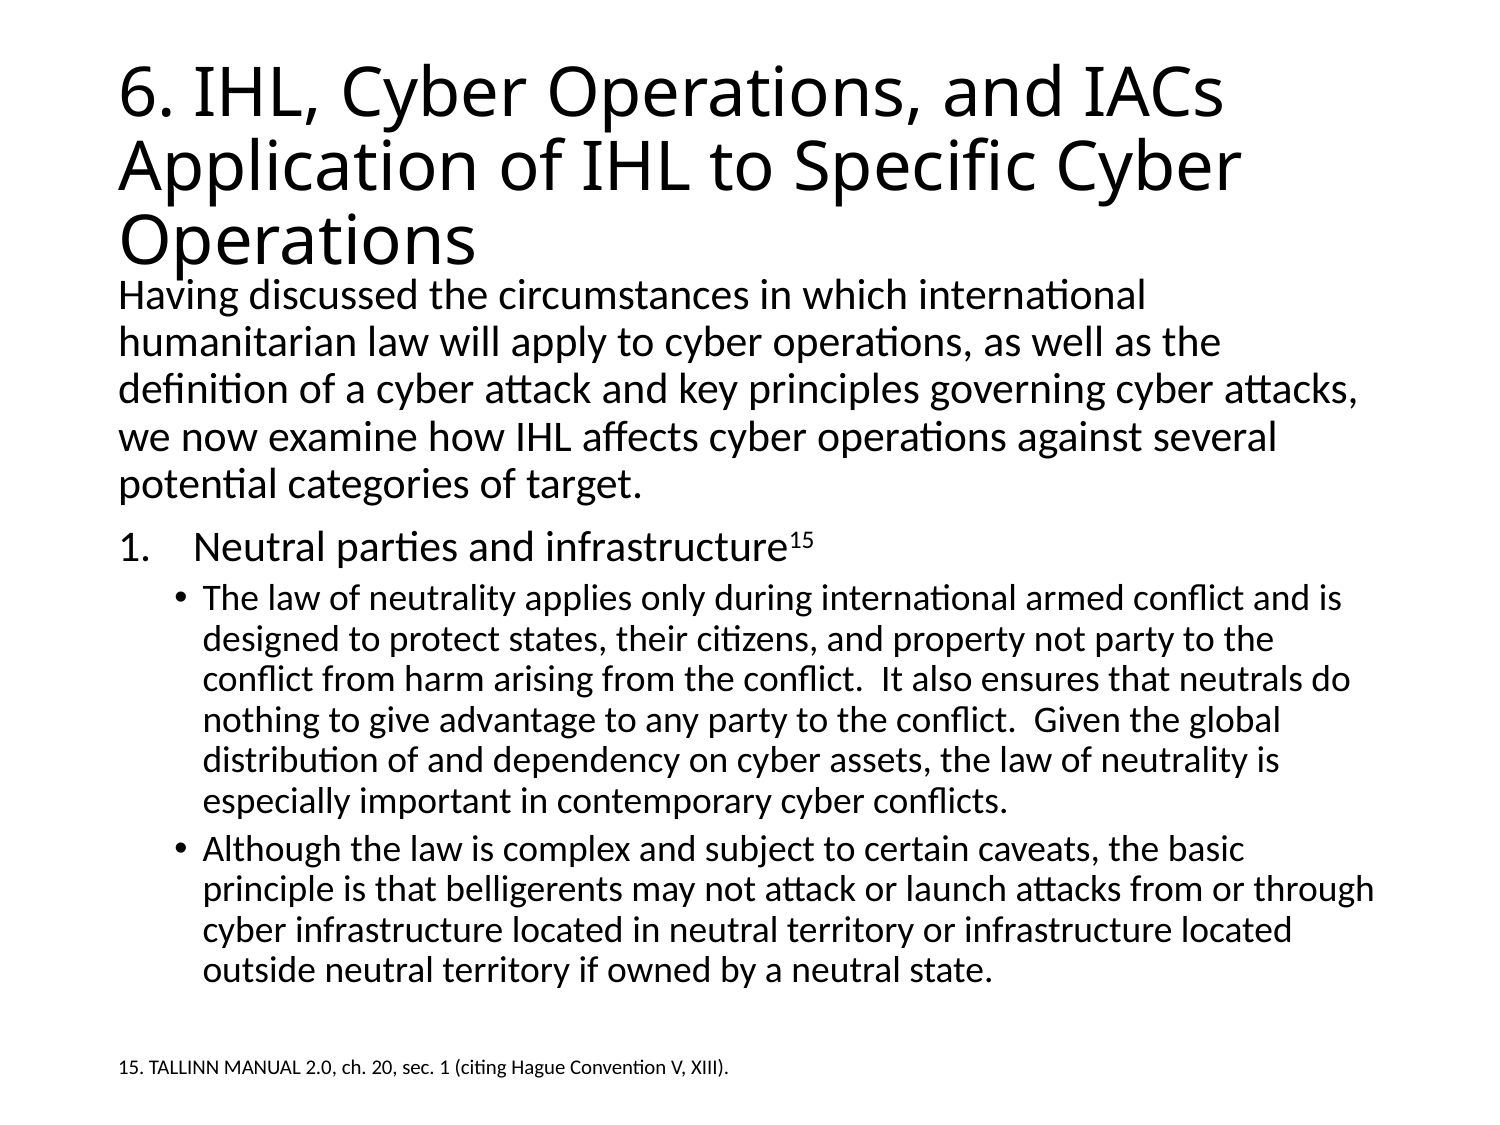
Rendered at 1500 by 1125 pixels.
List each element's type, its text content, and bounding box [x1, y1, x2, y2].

list Having discussed the circumstances in which international humanitarian law will apply to cyber operations, as well as the definition of a cyber attack and key principles governing cyber attacks, we now examine how IHL affects cyber operations against several potential categories of target. Neutral parties and infrastructure15 The law of neutrality applies only during international armed conflict and is designed to protect states, their citizens, and property not party to the conflict from harm arising from the conflict. It also ensures that neutrals do nothing to give advantage to any party to the conflict. Given the global distribution of and dependency on cyber assets, the law of neutrality is especially important in contemporary cyber conflicts. Although the law is complex and subject to certain caveats, the basic principle is that belligerents may not attack or launch attacks from or through cyber infrastructure located in neutral territory or infrastructure located outside neutral territory if owned by a neutral state. 15. TALLINN MANUAL 2.0, ch. 20, sec. 1 (citing Hague Convention V, XIII). [102, 278, 1398, 979]
title 6. IHL, Cyber Operations, and IACs Application of IHL to Specific Cyber Operations [102, 59, 1456, 278]
